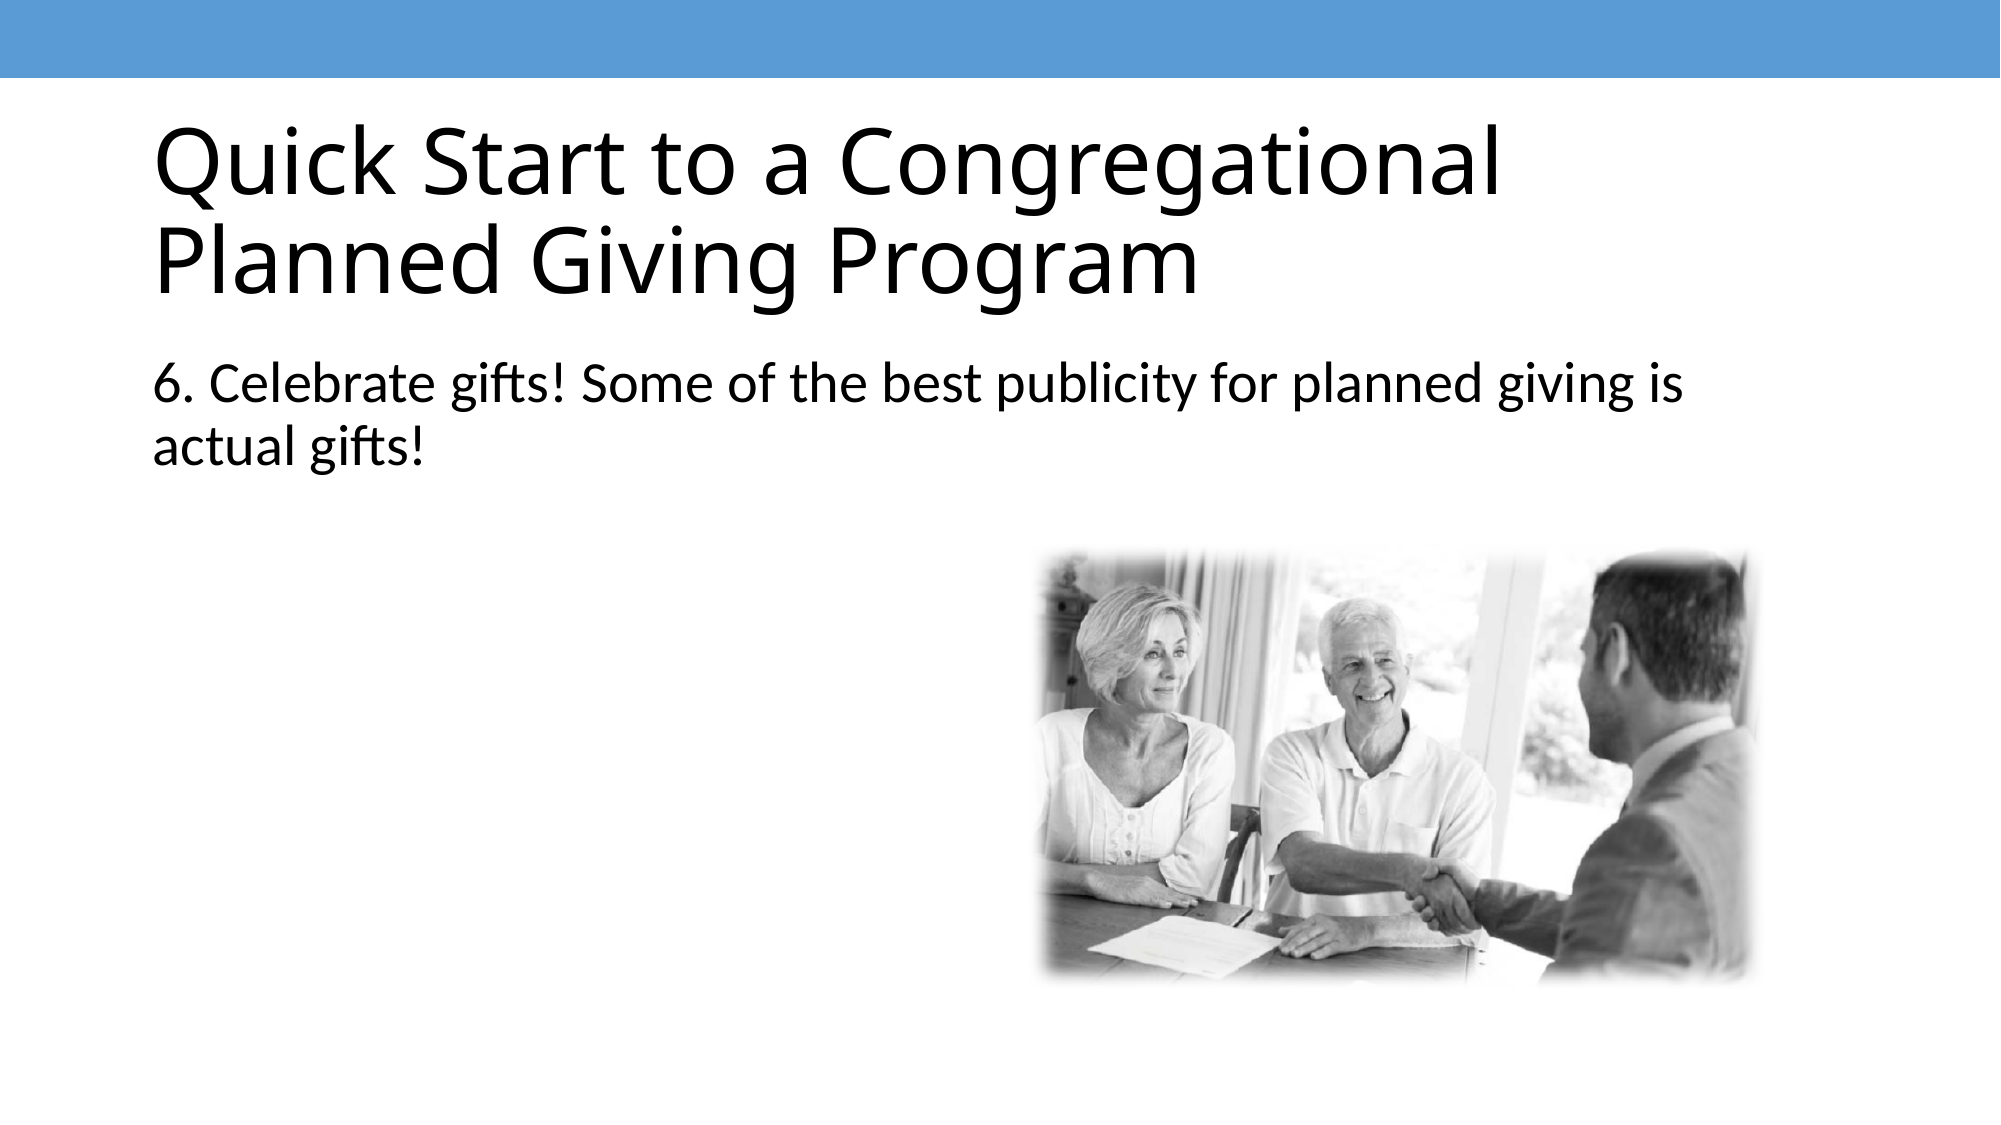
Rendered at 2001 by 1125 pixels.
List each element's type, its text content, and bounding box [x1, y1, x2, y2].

list 6. Celebrate gifts! Some of the best publicity for planned giving is actual gifts! [137, 344, 1829, 1054]
picture [1029, 543, 1765, 990]
title Quick Start to a Congregational Planned Giving Program [137, 105, 1863, 323]
